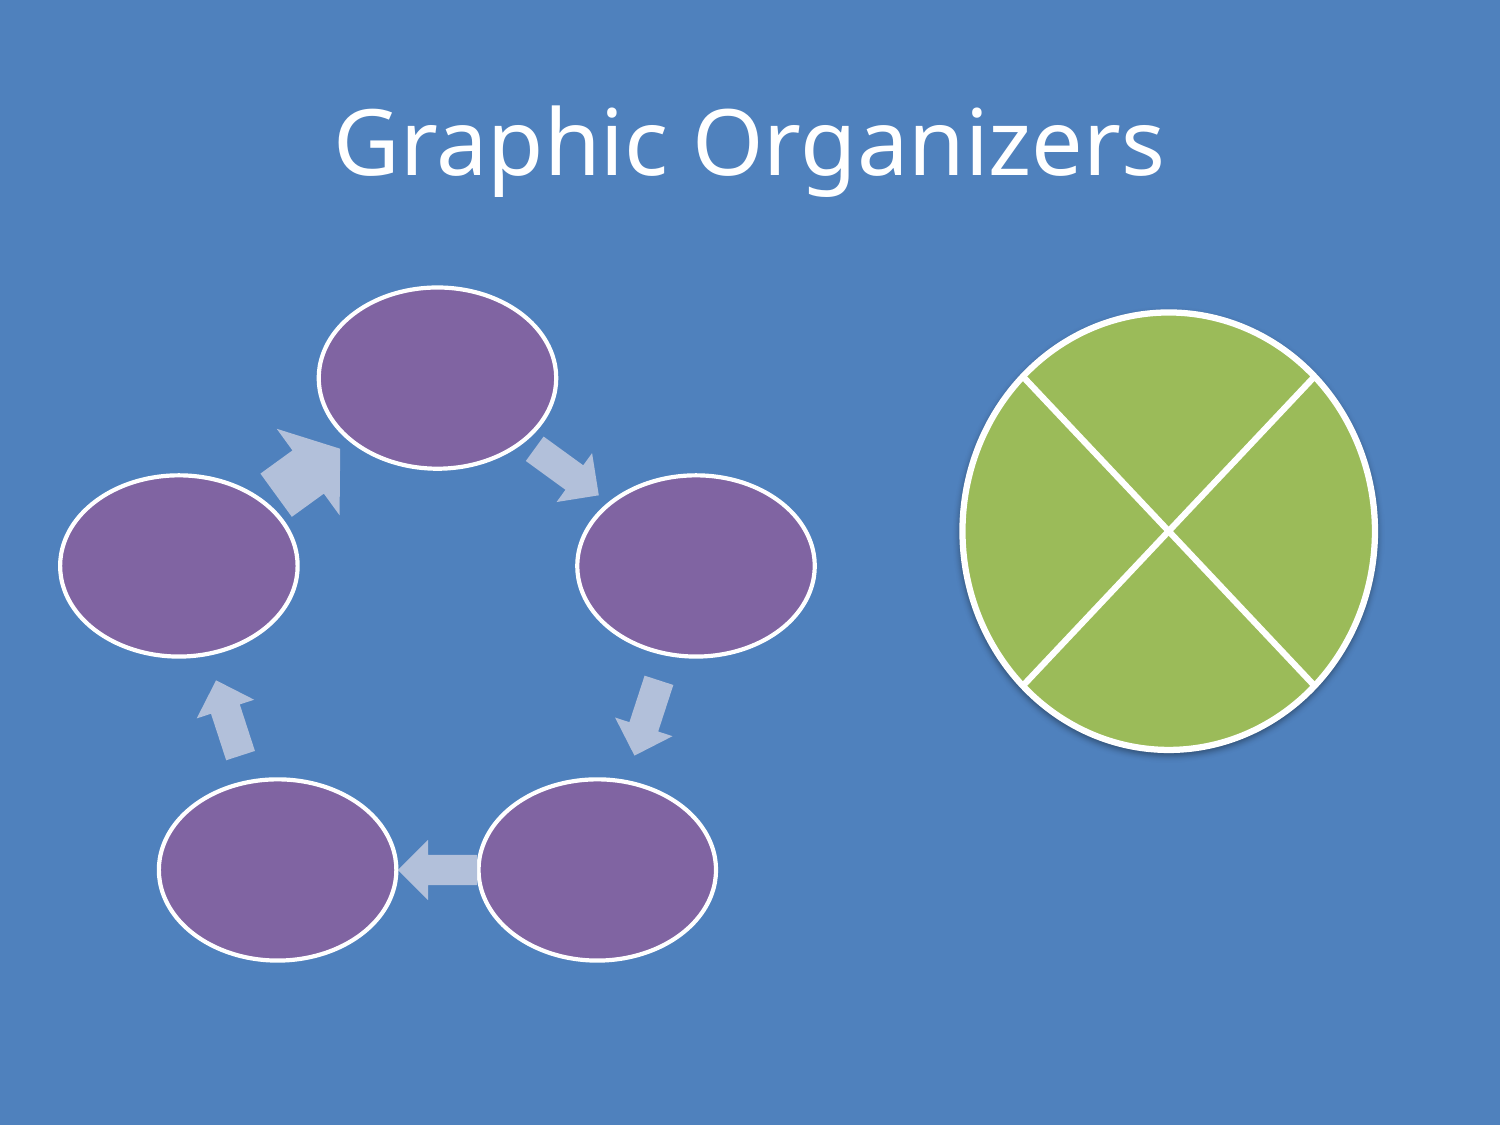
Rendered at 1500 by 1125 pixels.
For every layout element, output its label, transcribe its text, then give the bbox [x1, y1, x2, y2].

title Graphic Organizers [75, 45, 1425, 233]
text_box [959, 309, 1379, 754]
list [0, 287, 913, 1013]
